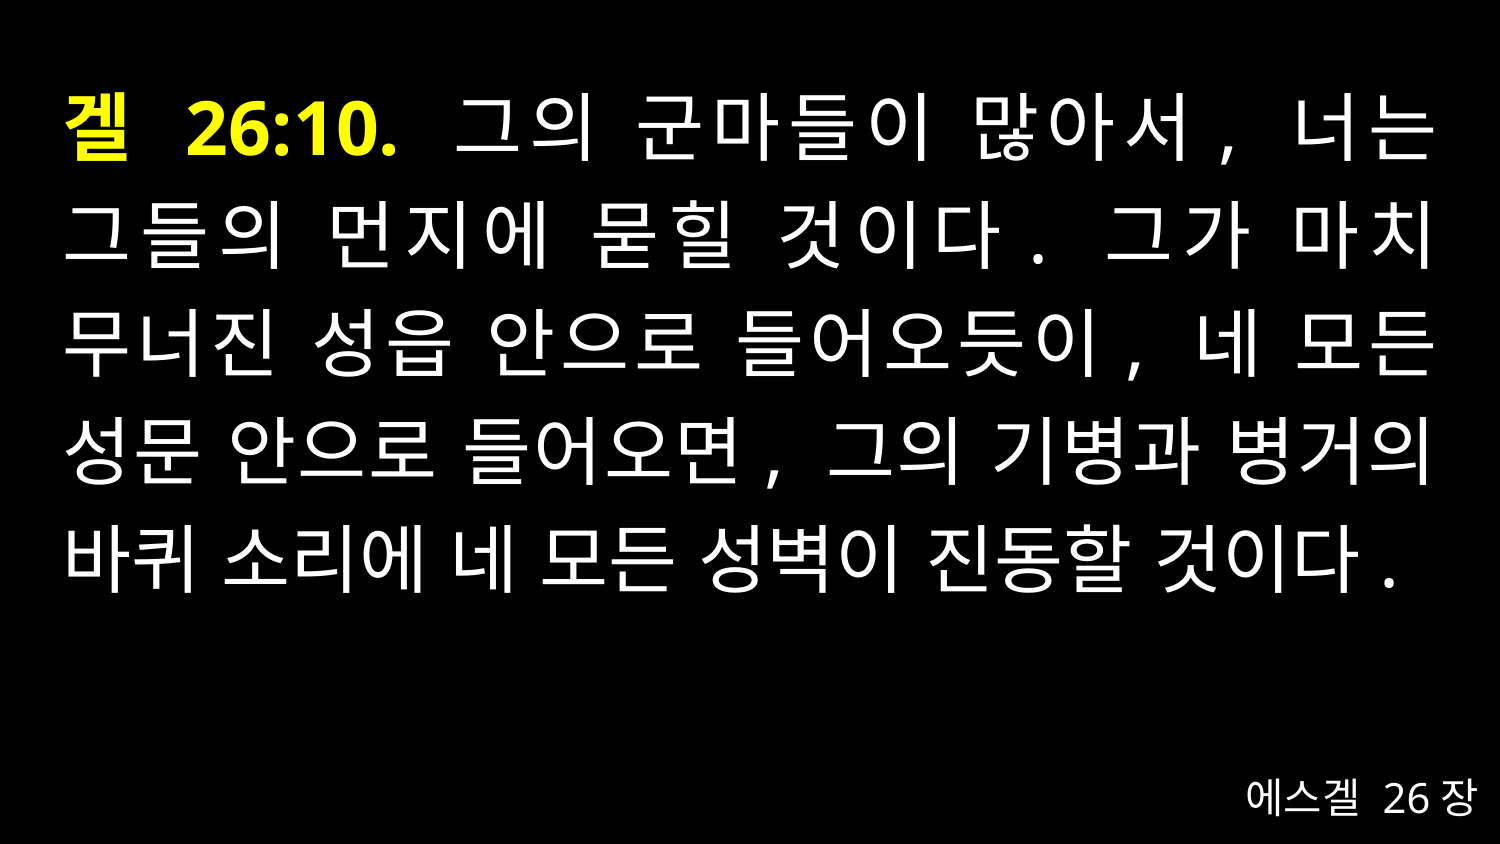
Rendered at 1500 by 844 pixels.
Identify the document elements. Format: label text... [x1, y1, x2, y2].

title 겔 26:10. 그의 군마들이 많아서, 너는 그들의 먼지에 묻힐 것이다. 그가 마치 무너진 성읍 안으로 들어오듯이, 네 모든 성문 안으로 들어오면, 그의 기병과 병거의 바퀴 소리에 네 모든 성벽이 진동할 것이다. [0, 0, 1500, 844]
subtitle 에스겔 26장 [916, 770, 1500, 844]
